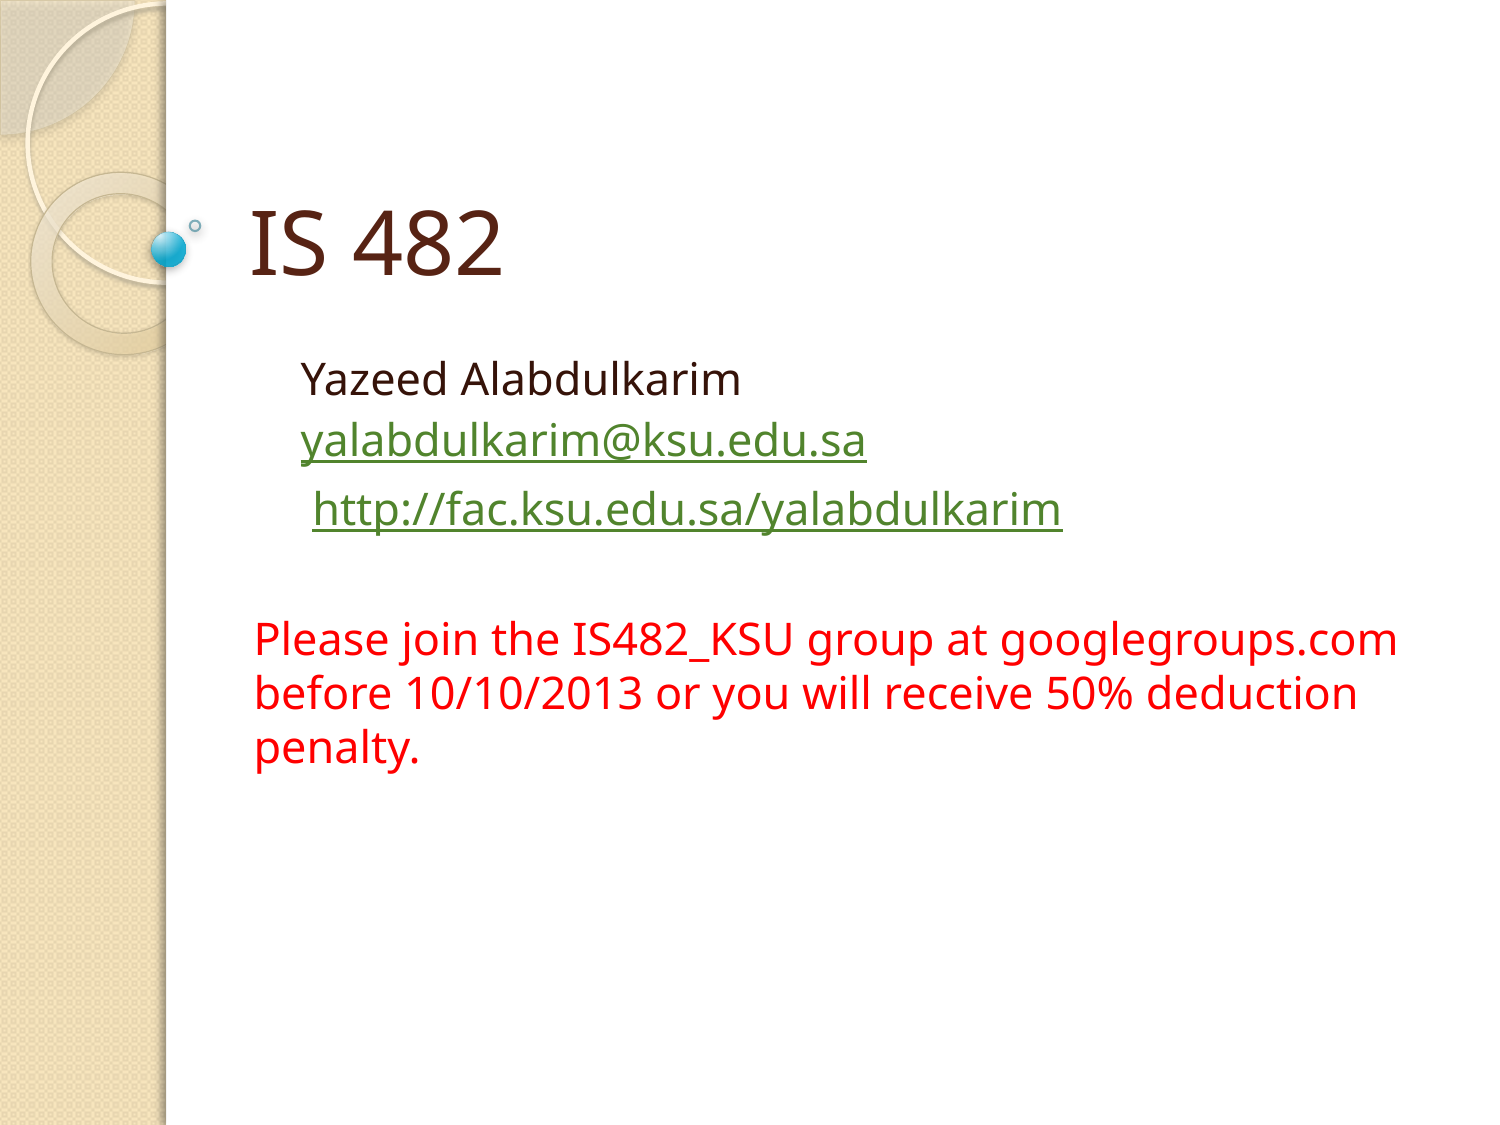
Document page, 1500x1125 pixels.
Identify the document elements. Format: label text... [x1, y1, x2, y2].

subtitle Yazeed Alabdulkarim yalabdulkarim@ksu.edu.sa http://fac.ksu.edu.sa/yalabdulkarim Please join the IS482_KSU group at googlegroups.com before 10/10/2013 or you will receive 50% deduction penalty. [234, 303, 1450, 788]
title IS 482 [234, 59, 1450, 301]
